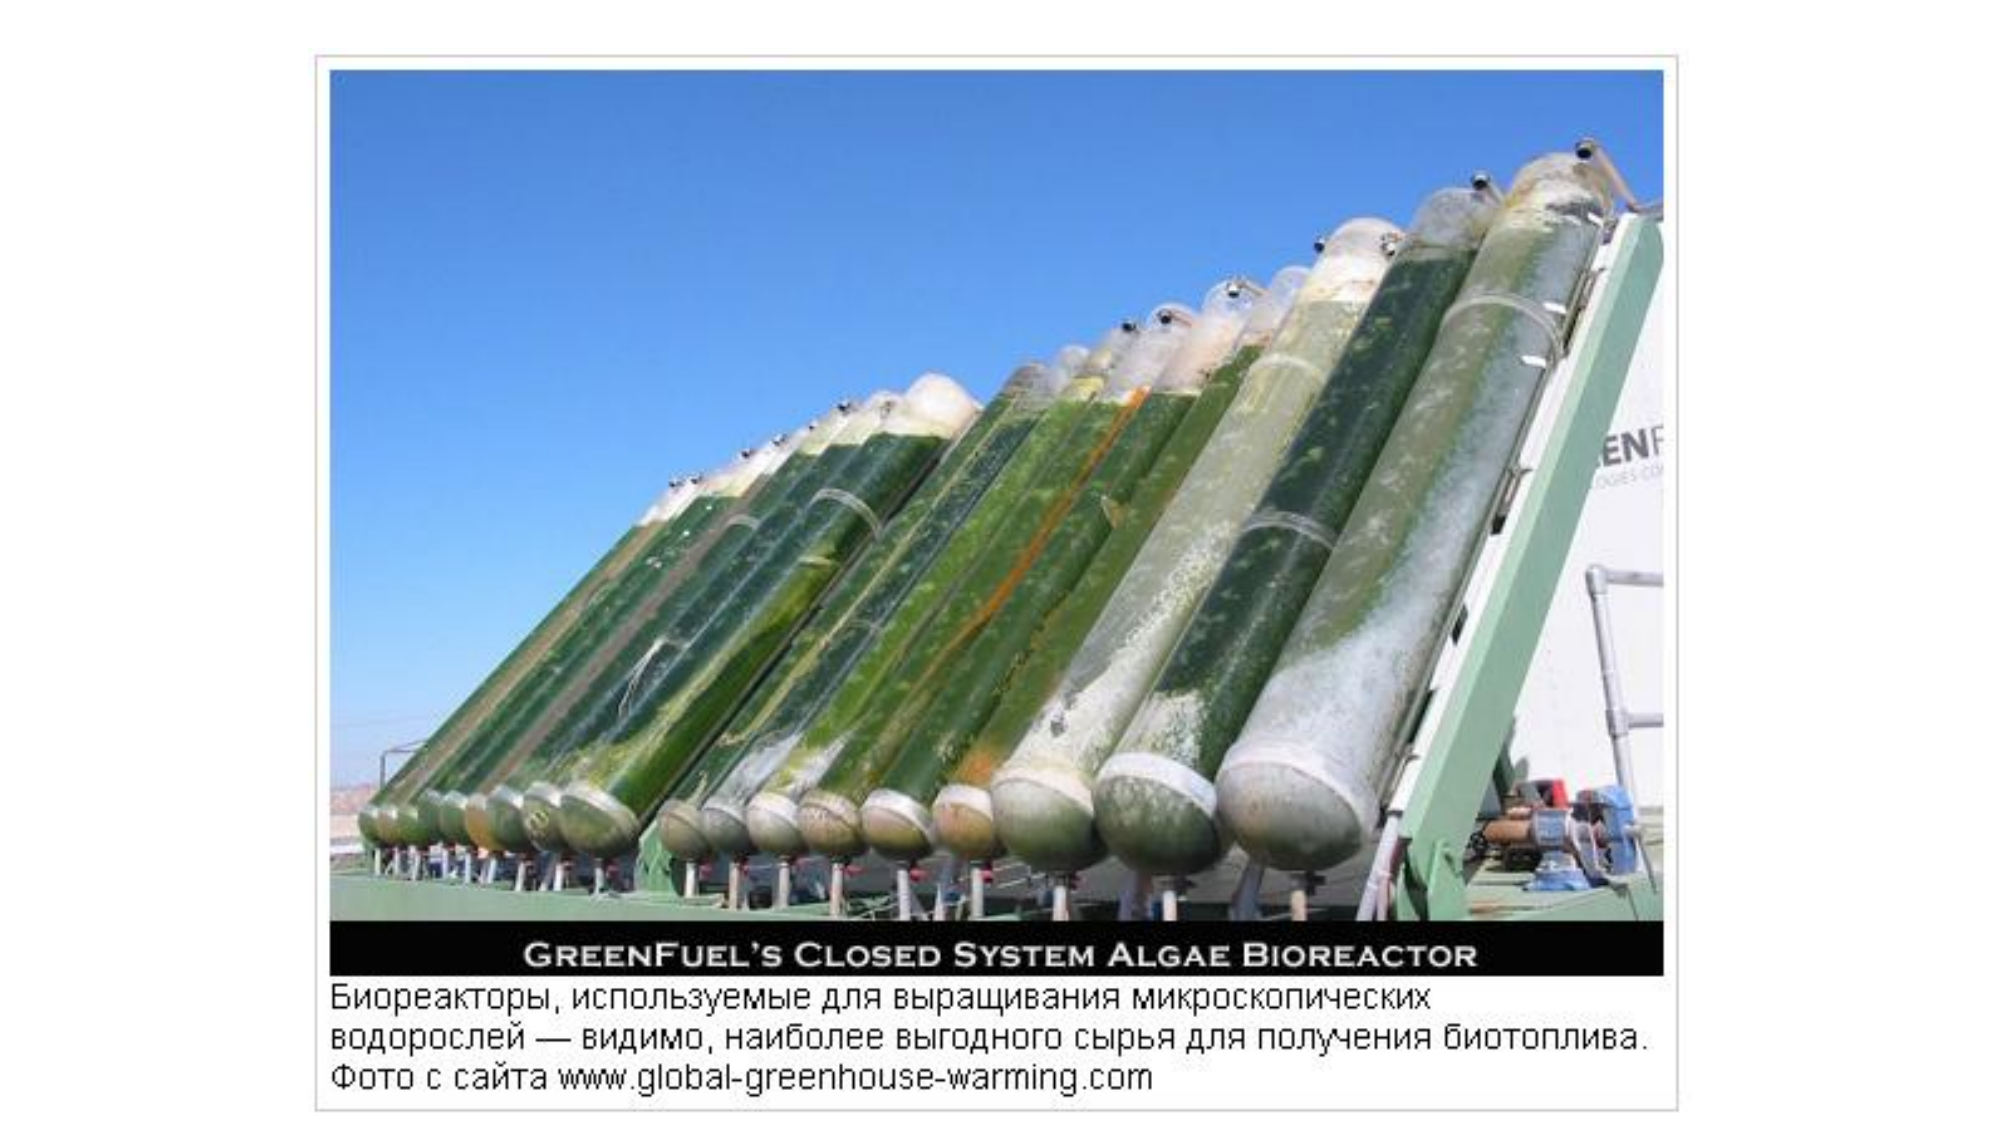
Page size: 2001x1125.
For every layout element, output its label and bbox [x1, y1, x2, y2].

list [308, 48, 1692, 1125]
